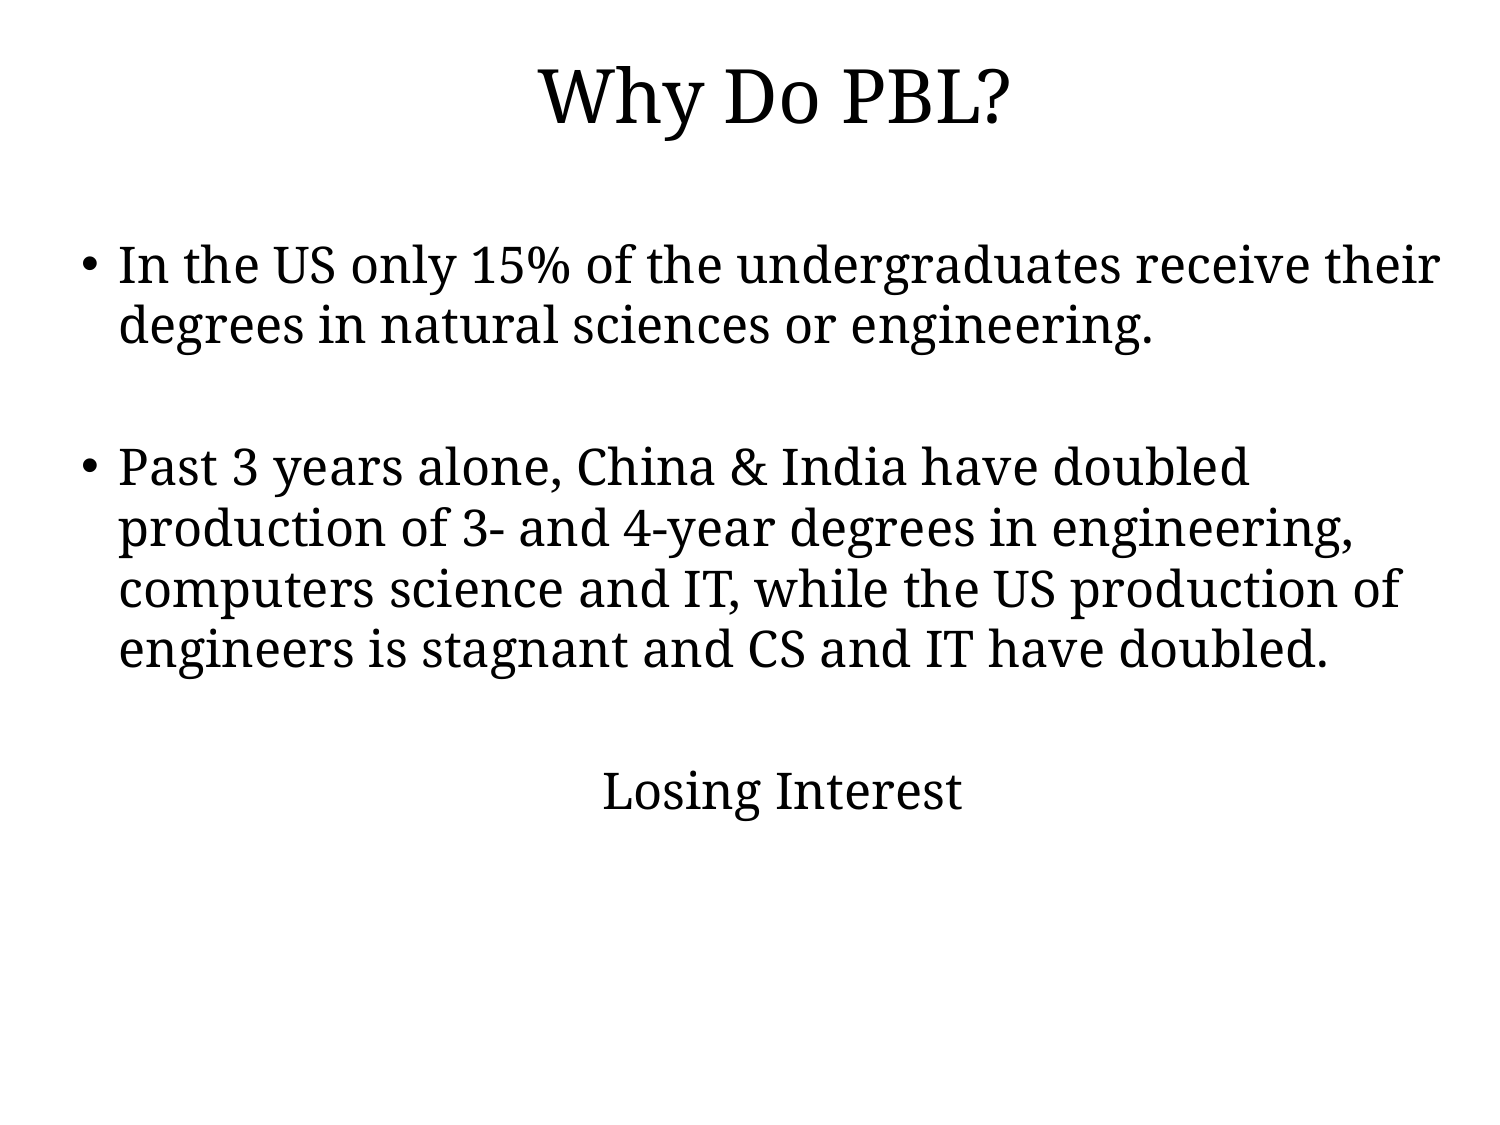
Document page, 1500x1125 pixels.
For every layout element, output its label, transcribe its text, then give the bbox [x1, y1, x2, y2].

title Why Do PBL? [125, 0, 1425, 188]
list In the US only 15% of the undergraduates receive their degrees in natural sciences or engineering. Past 3 years alone, China & India have doubled production of 3- and 4-year degrees in engineering, computers science and IT, while the US production of engineers is stagnant and CS and IT have doubled. Losing Interest [50, 224, 1500, 836]
